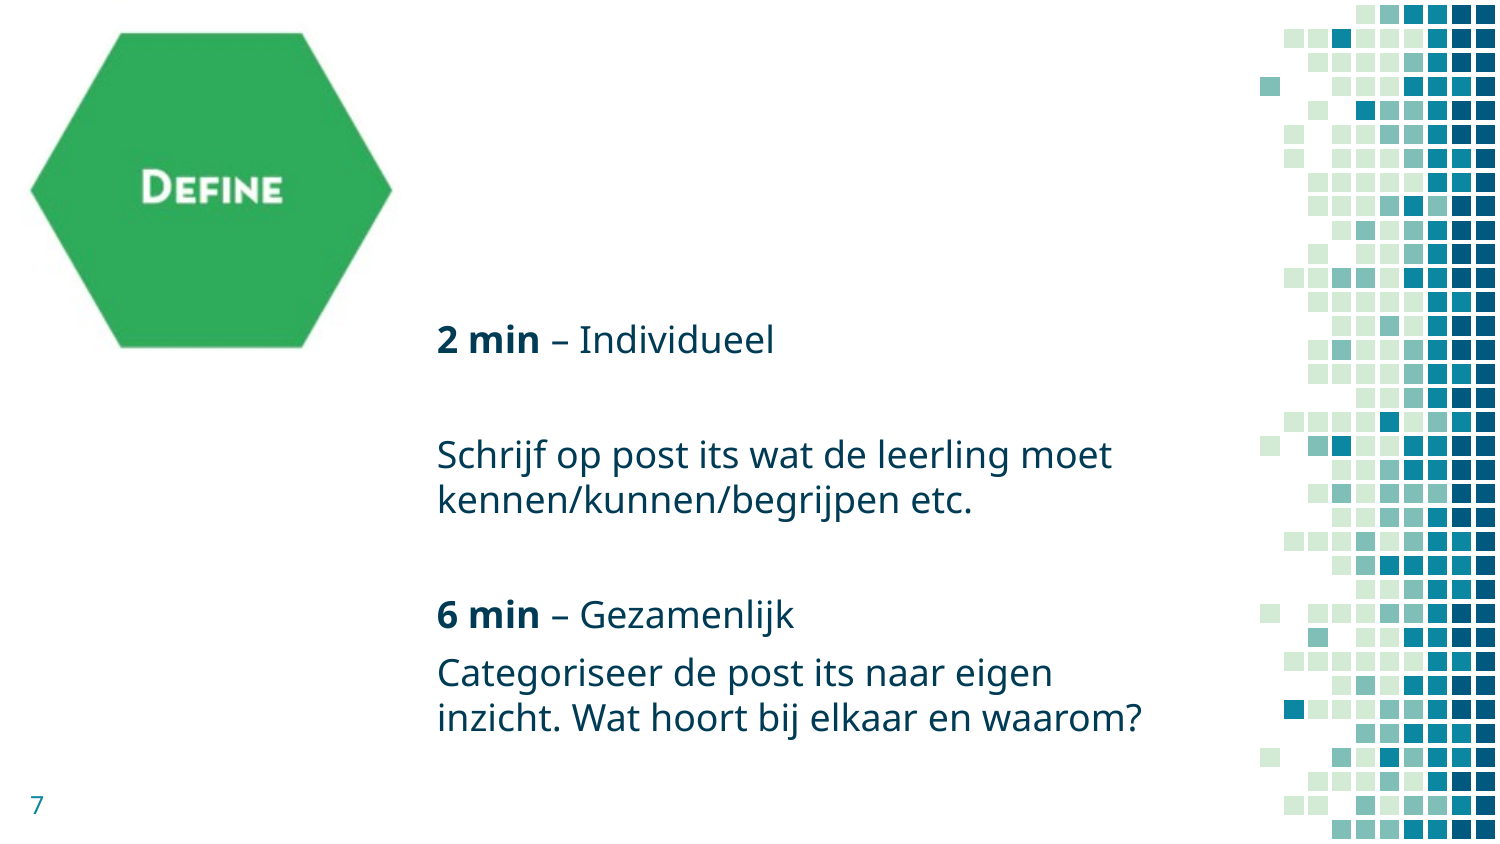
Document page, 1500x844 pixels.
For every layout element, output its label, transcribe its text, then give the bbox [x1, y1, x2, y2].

slide_number 7 [15, 774, 105, 839]
picture [0, 0, 405, 372]
list 2 min – Individueel Schrijf op post its wat de leerling moet kennen/kunnen/begrijpen etc. 6 min – Gezamenlijk Categoriseer de post its naar eigen inzicht. Wat hoort bij elkaar en waarom? [421, 301, 1160, 431]
